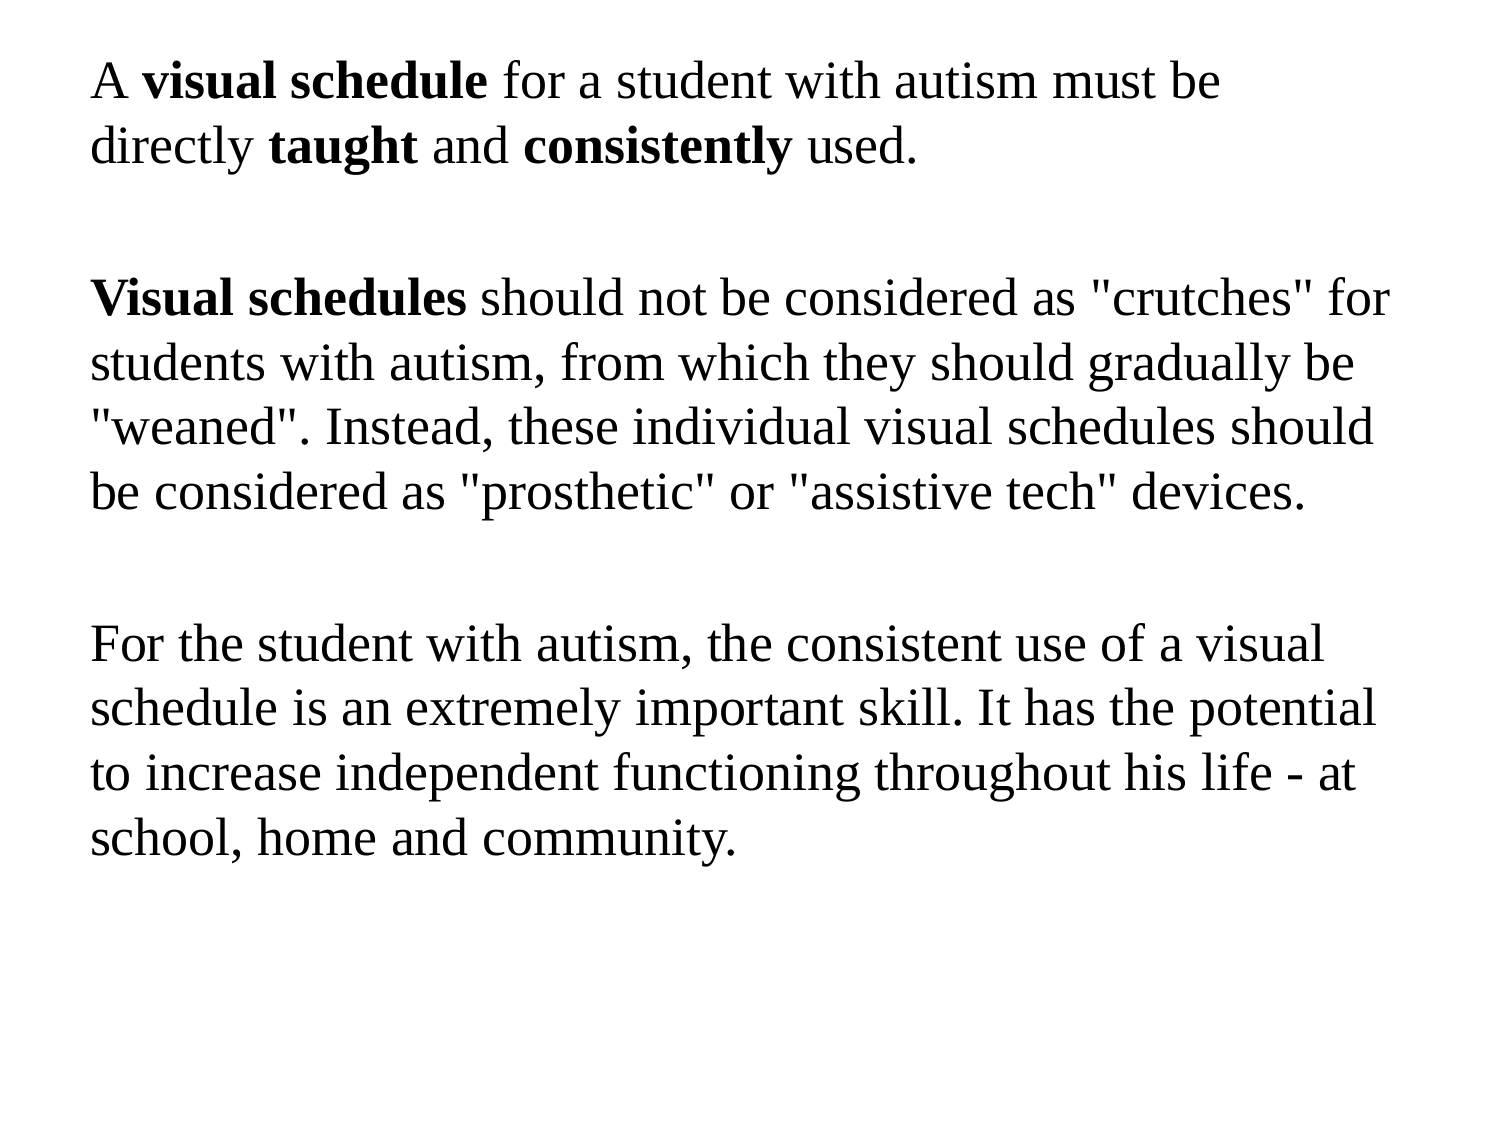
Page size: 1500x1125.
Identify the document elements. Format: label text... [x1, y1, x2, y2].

list A visual schedule for a student with autism must be directly taught and consistently used. Visual schedules should not be considered as "crutches" for students with autism, from which they should gradually be "weaned". Instead, these individual visual schedules should be considered as "prosthetic" or "assistive tech" devices. For the student with autism, the consistent use of a visual schedule is an extremely important skill. It has the potential to increase independent functioning throughout his life - at school, home and community. [75, 37, 1425, 1075]
